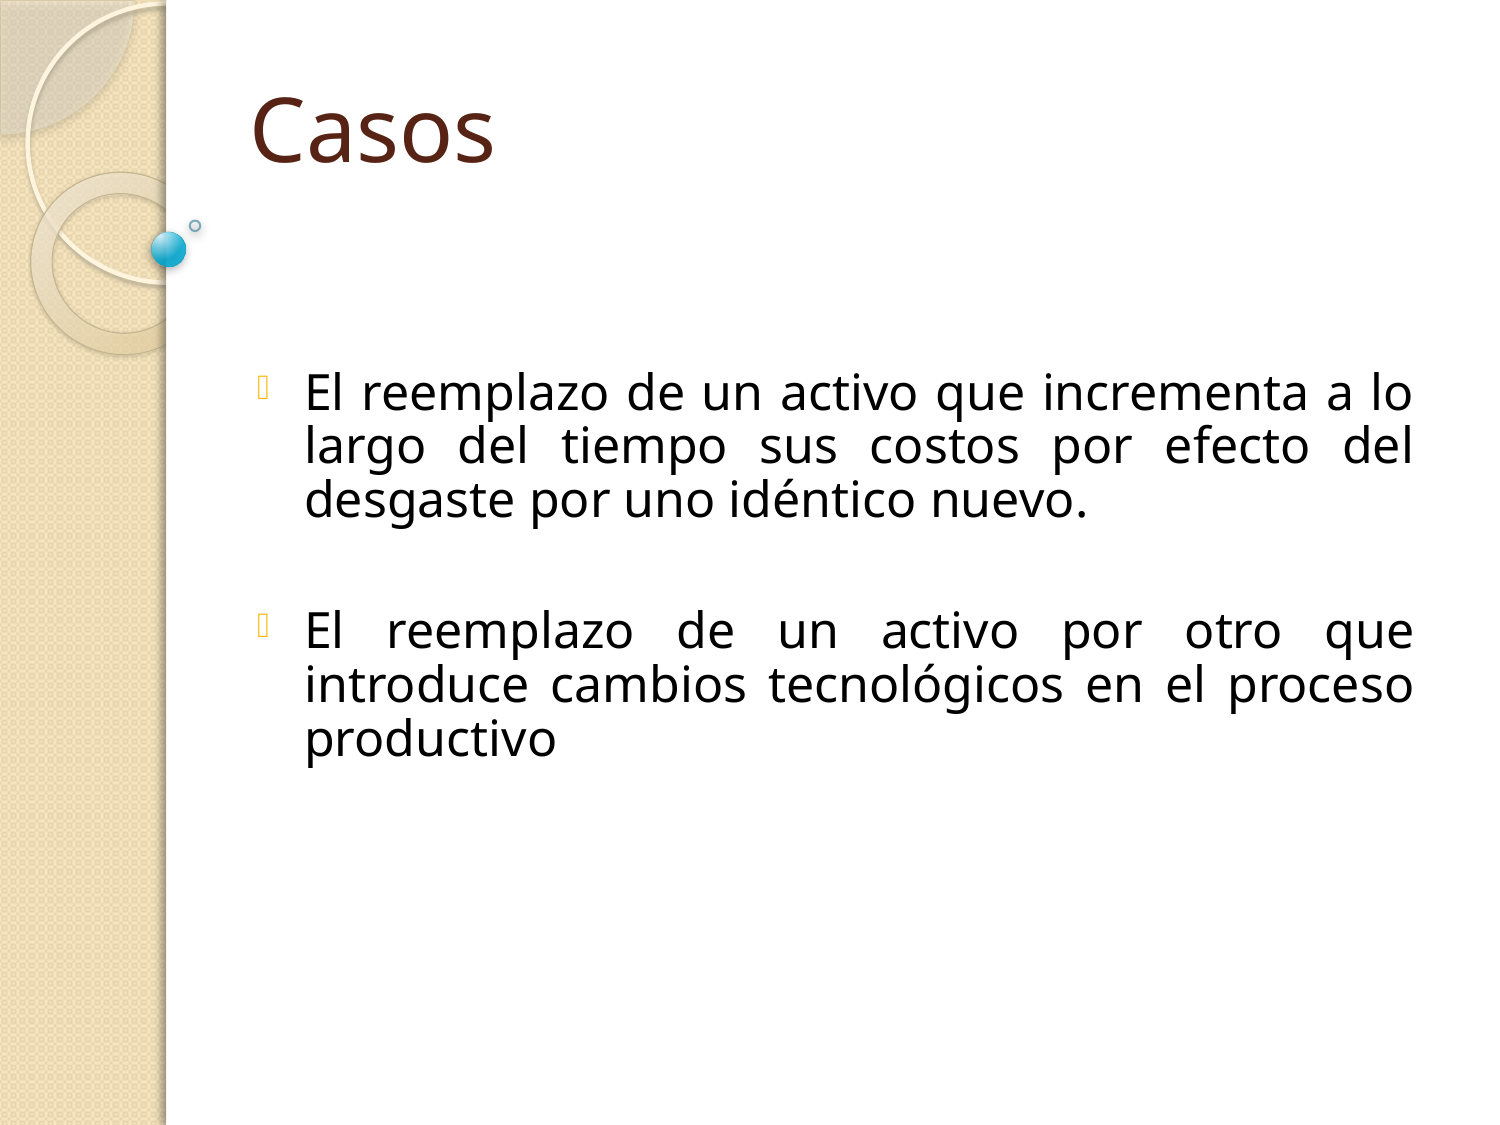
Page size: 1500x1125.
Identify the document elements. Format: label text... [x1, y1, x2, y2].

subtitle El reemplazo de un activo que incrementa a lo largo del tiempo sus costos por efecto del desgaste por uno idéntico nuevo. El reemplazo de un activo por otro que introduce cambios tecnológicos en el proceso productivo [117, 292, 1430, 834]
title Casos [234, 59, 1450, 188]
